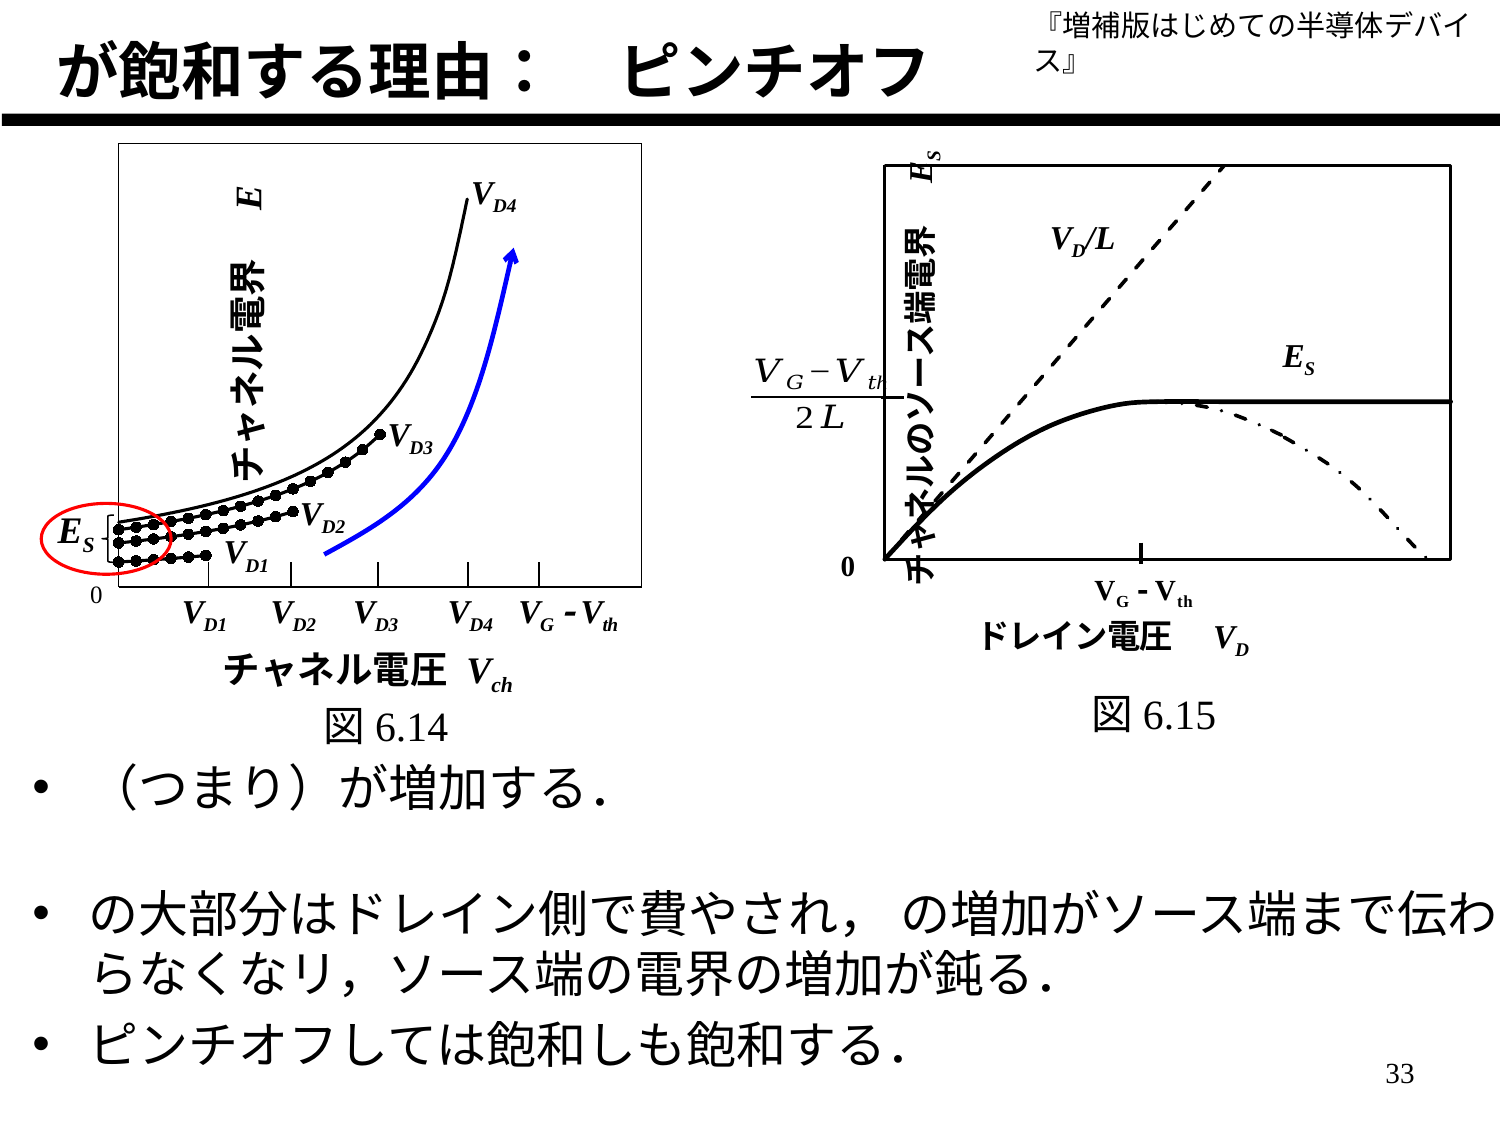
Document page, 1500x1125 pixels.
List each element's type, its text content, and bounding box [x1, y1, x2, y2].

text_box 図6.15 [1076, 680, 1232, 746]
footer [218, 1062, 1298, 1113]
text_box 図6.14 [308, 713, 464, 758]
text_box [713, 125, 1483, 666]
chart [29, 113, 717, 706]
